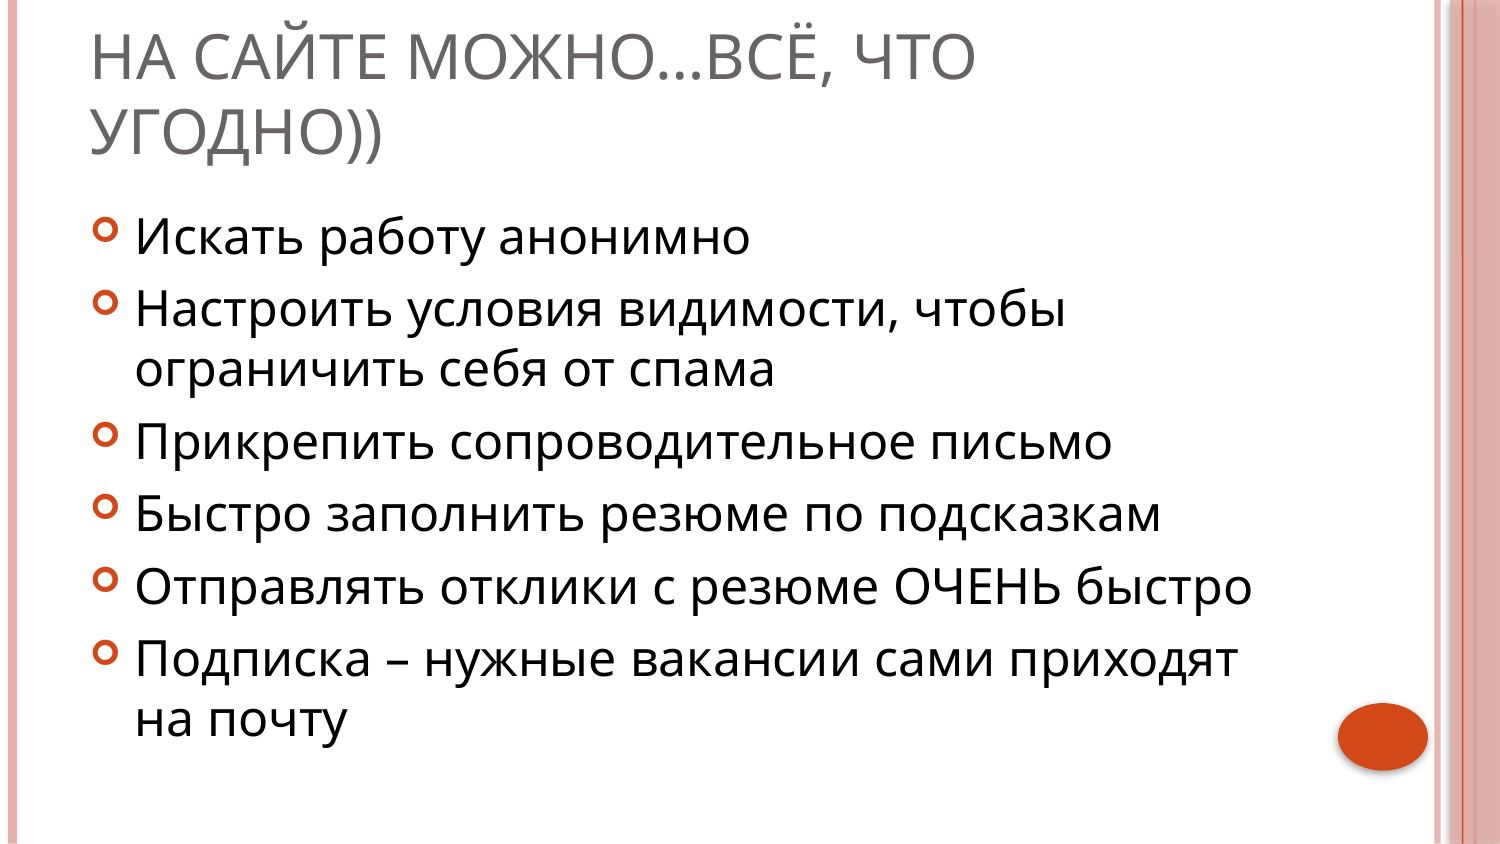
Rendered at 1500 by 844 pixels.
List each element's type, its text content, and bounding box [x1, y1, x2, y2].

list Искать работу анонимно Настроить условия видимости, чтобы ограничить себя от спама Прикрепить сопроводительное письмо Быстро заполнить резюме по подсказкам Отправлять отклики с резюме ОЧЕНЬ быстро Подписка – нужные вакансии сами приходят на почту [75, 196, 1300, 797]
title На сайте можно…всё, что угодно)) [75, 33, 1300, 175]
